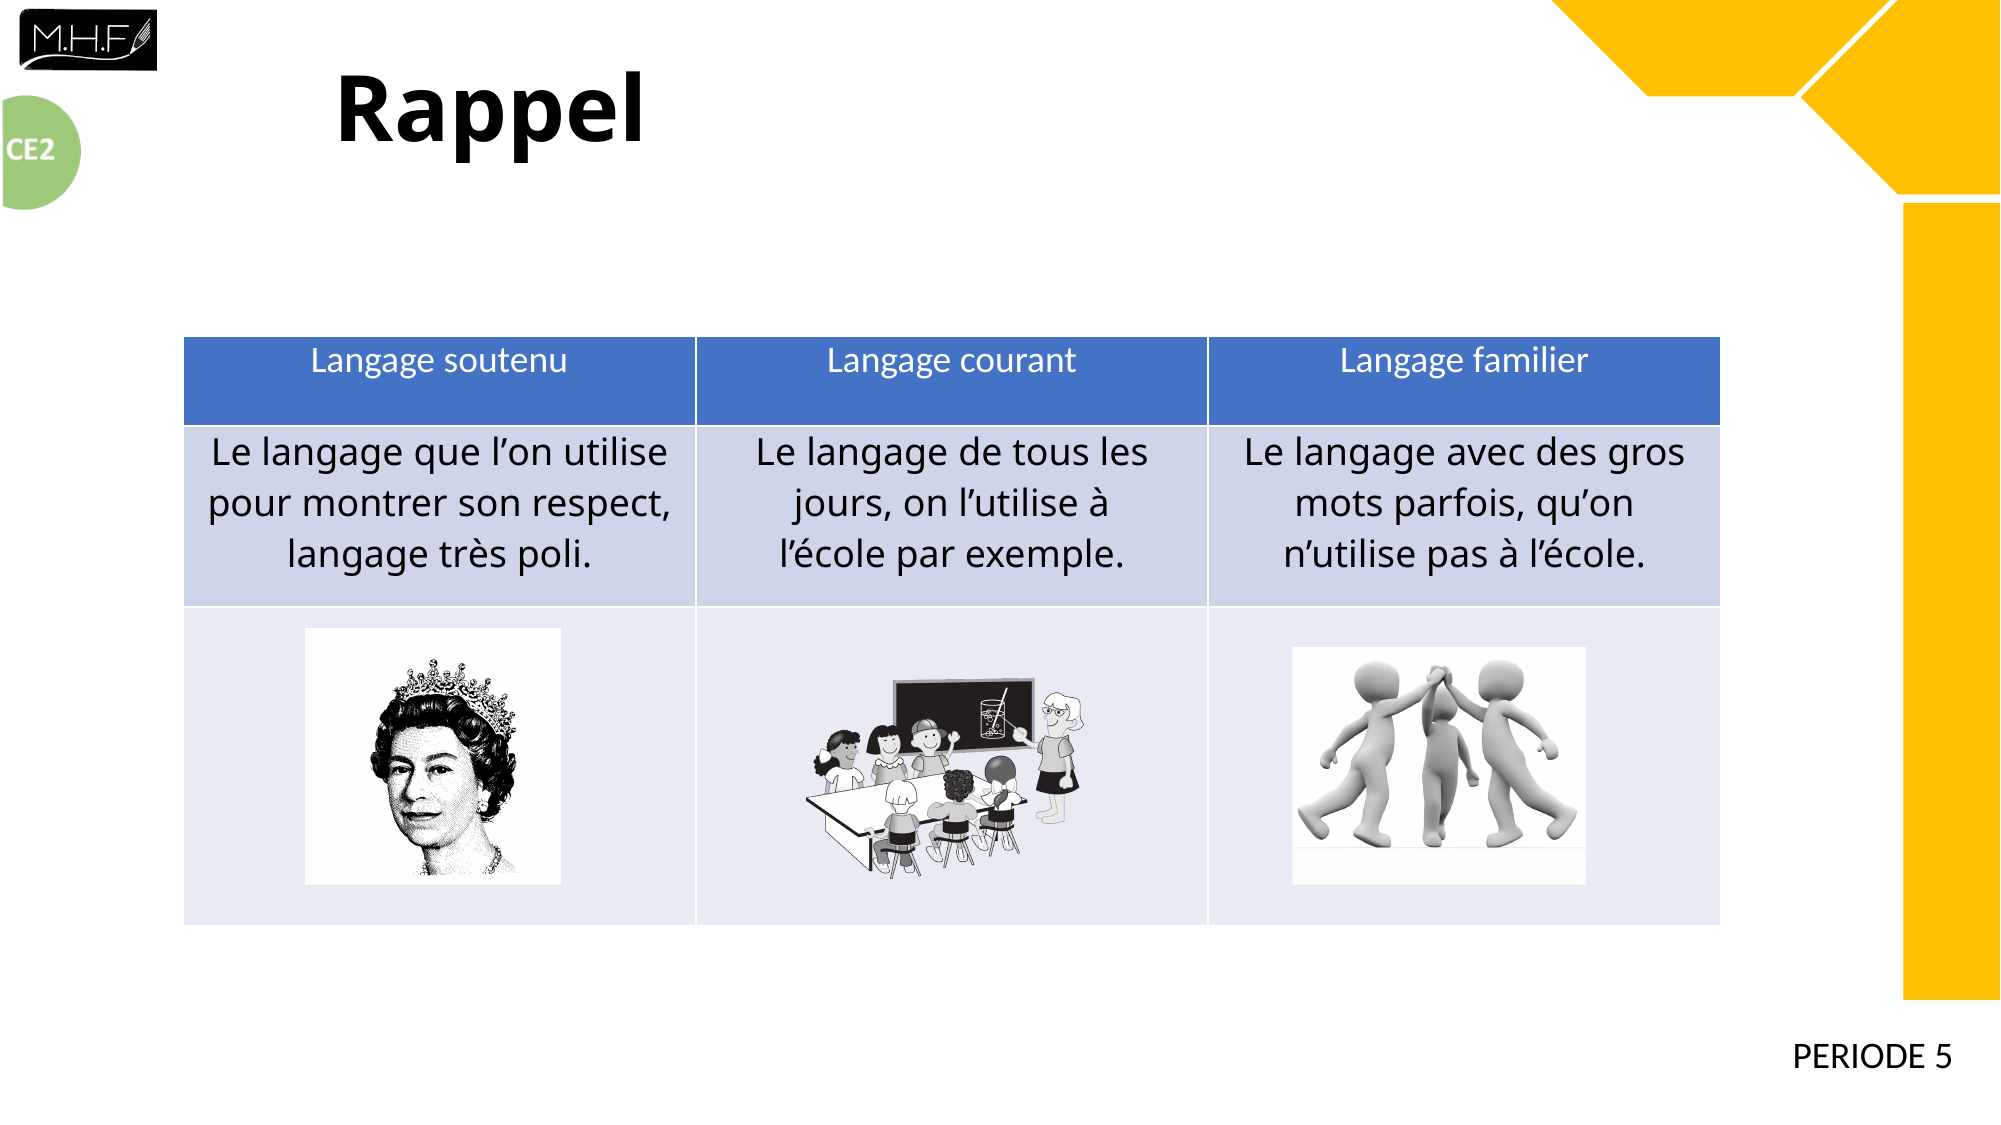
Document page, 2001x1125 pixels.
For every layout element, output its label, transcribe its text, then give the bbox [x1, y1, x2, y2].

table_cell Le langage avec des gros mots parfois, qu’on n’utilise pas à l’école. [1209, 427, 1720, 606]
picture [0, 95, 101, 210]
table_cell [184, 608, 695, 925]
picture [1292, 647, 1587, 885]
table_cell [697, 608, 1207, 925]
table_header Langage courant [697, 337, 1207, 425]
picture [806, 678, 1084, 879]
title Rappel [318, 3, 1865, 221]
text_box [1549, 0, 1892, 98]
table_cell [1209, 608, 1720, 925]
picture [305, 628, 561, 885]
picture [16, 7, 157, 74]
text_box [1902, 202, 2000, 1001]
text_box PERIODE 5 [1364, 1023, 1969, 1125]
table_header Langage soutenu [184, 337, 695, 425]
table_header Langage familier [1209, 337, 1720, 425]
table_cell Le langage de tous les jours, on l’utilise à l’école par exemple. [697, 427, 1207, 606]
table_cell Le langage que l’on utilise pour montrer son respect, langage très poli. [184, 427, 695, 606]
text_box [1799, 0, 2000, 196]
